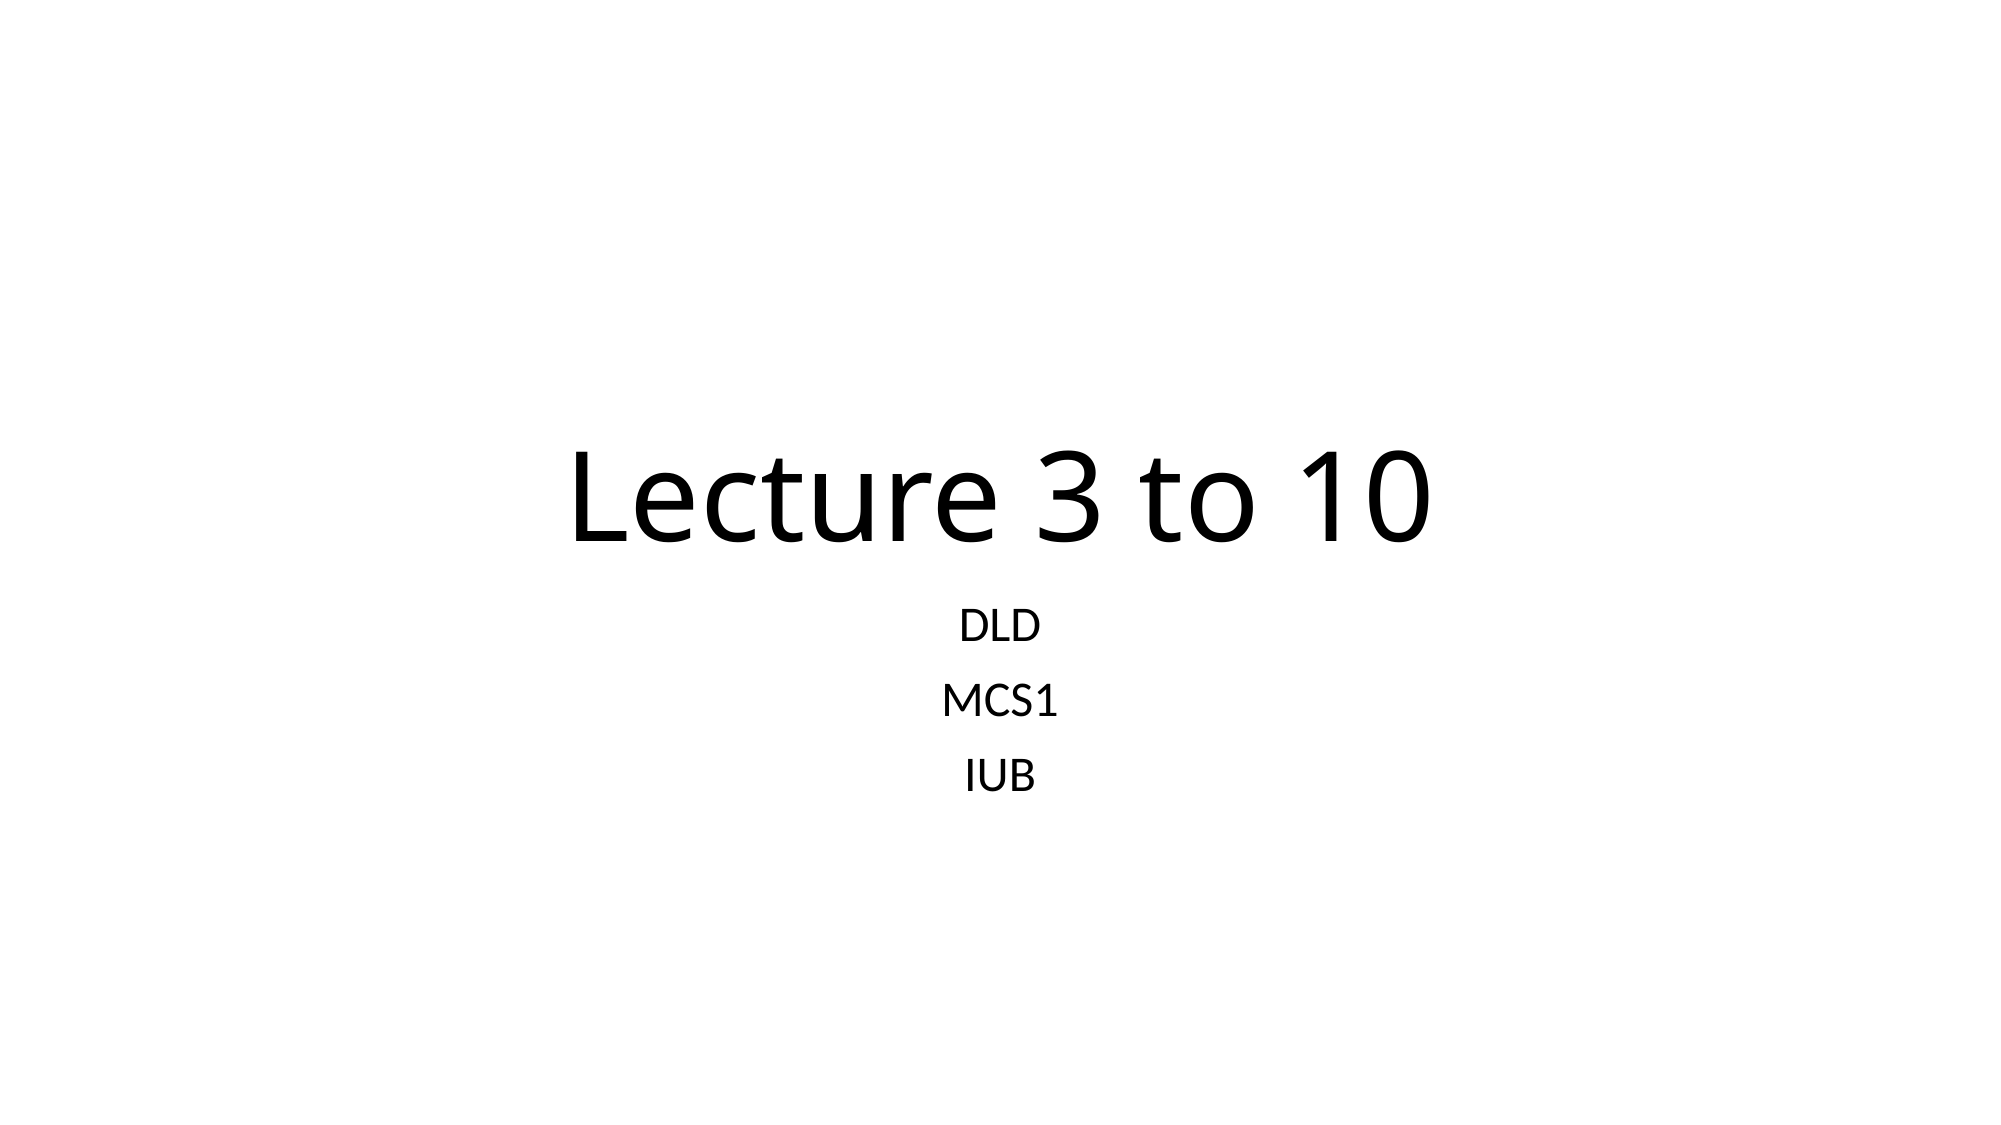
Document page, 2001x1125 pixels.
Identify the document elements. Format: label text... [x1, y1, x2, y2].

subtitle DLD MCS1 IUB [249, 590, 1750, 863]
title Lecture 3 to 10 [249, 184, 1750, 576]
